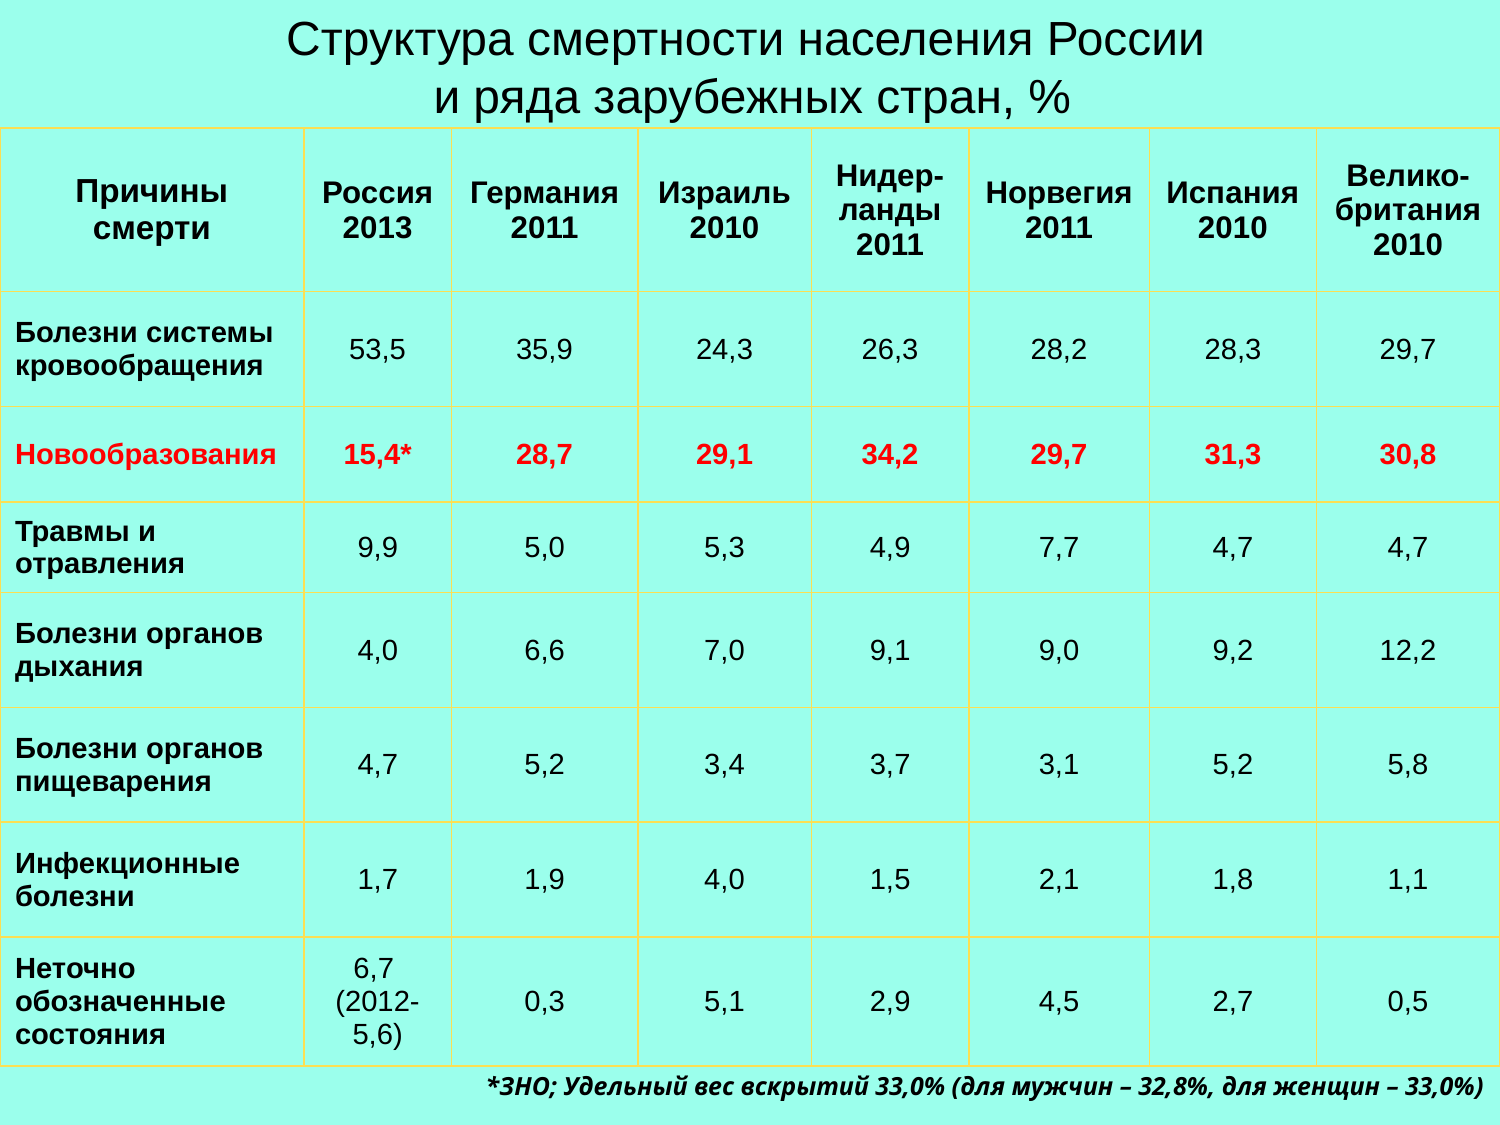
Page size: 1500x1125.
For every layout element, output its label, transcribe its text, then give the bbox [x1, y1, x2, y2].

table_cell 6,7 (2012-5,6) [305, 938, 451, 1062]
table_header Германия 2011 [452, 129, 637, 291]
title Структура смертности населения России и ряда зарубежных стран, % [148, 0, 1357, 127]
table_cell 53,5 [305, 292, 451, 406]
table_cell 30,8 [1317, 407, 1499, 501]
table_cell Неточно обозначенные состояния [1, 938, 303, 1065]
table_cell 2,9 [812, 938, 968, 1062]
table_header Причины смерти [1, 129, 303, 291]
table_cell 5,3 [639, 503, 811, 592]
table_cell 5,2 [1150, 708, 1316, 821]
table_cell 3,1 [970, 708, 1149, 821]
table_header Норвегия 2011 [970, 129, 1149, 291]
table_cell 1,9 [452, 823, 637, 936]
table_cell 3,7 [812, 708, 968, 821]
table_cell 35,9 [452, 292, 637, 406]
table_cell 1,7 [305, 823, 451, 936]
table_cell Болезни органов пищеварения [1, 708, 303, 821]
table_cell 3,4 [639, 708, 811, 821]
table_cell 1,8 [1150, 823, 1316, 936]
table_header Испания 2010 [1150, 129, 1316, 291]
table_cell 0,3 [452, 938, 637, 1062]
table_cell 34,2 [812, 407, 968, 501]
table_cell 7,7 [970, 503, 1149, 592]
table_cell 24,3 [639, 292, 811, 406]
table_cell 7,0 [639, 593, 811, 707]
table_cell 9,2 [1150, 593, 1316, 707]
table_cell 5,0 [452, 503, 637, 592]
table_cell 29,7 [1317, 292, 1499, 406]
table_cell 4,0 [305, 593, 451, 707]
table_cell 9,9 [305, 503, 451, 592]
table_cell Инфекционные болезни [1, 823, 303, 936]
table_cell 4,5 [970, 938, 1149, 1062]
table_cell 12,2 [1317, 593, 1499, 707]
table_cell 29,7 [970, 407, 1149, 501]
table_cell 2,1 [970, 823, 1149, 936]
table_cell 31,3 [1150, 407, 1316, 501]
table_cell 1,5 [812, 823, 968, 936]
table_header Россия 2013 [305, 129, 451, 291]
table_cell 4,7 [1317, 503, 1499, 592]
table_cell 5,8 [1317, 708, 1499, 821]
table_header Нидер-ланды 2011 [812, 129, 968, 291]
table_cell 26,3 [812, 292, 968, 406]
table_cell 9,0 [970, 593, 1149, 707]
text_box *ЗНО; Удельный вес вскрытий 33,0% (для мужчин – 32,8%, для женщин – 33,0%) [100, 1062, 1500, 1108]
table_cell 5,2 [452, 708, 637, 821]
table_cell 0,5 [1317, 938, 1499, 1062]
table_cell 28,2 [970, 292, 1149, 406]
table_cell 4,7 [1150, 503, 1316, 592]
table_cell 2,7 [1150, 938, 1316, 1062]
table_cell 4,0 [639, 823, 811, 936]
table_cell Болезни системы кровообращения [1, 292, 303, 406]
table_cell Новообразования [1, 407, 303, 501]
table_header Велико-британия 2010 [1317, 129, 1499, 291]
table_cell 29,1 [639, 407, 811, 501]
table_cell 5,1 [639, 938, 811, 1062]
table_cell Болезни органов дыхания [1, 593, 303, 707]
table_cell Травмы и отравления [1, 503, 303, 592]
table_header Израиль 2010 [639, 129, 811, 291]
table_cell 1,1 [1317, 823, 1499, 936]
table_cell 4,9 [812, 503, 968, 592]
table_cell 15,4* [305, 407, 451, 501]
table_cell 6,6 [452, 593, 637, 707]
table_cell 28,7 [452, 407, 637, 501]
table_cell 28,3 [1150, 292, 1316, 406]
table_cell 9,1 [812, 593, 968, 707]
table_cell 4,7 [305, 708, 451, 821]
